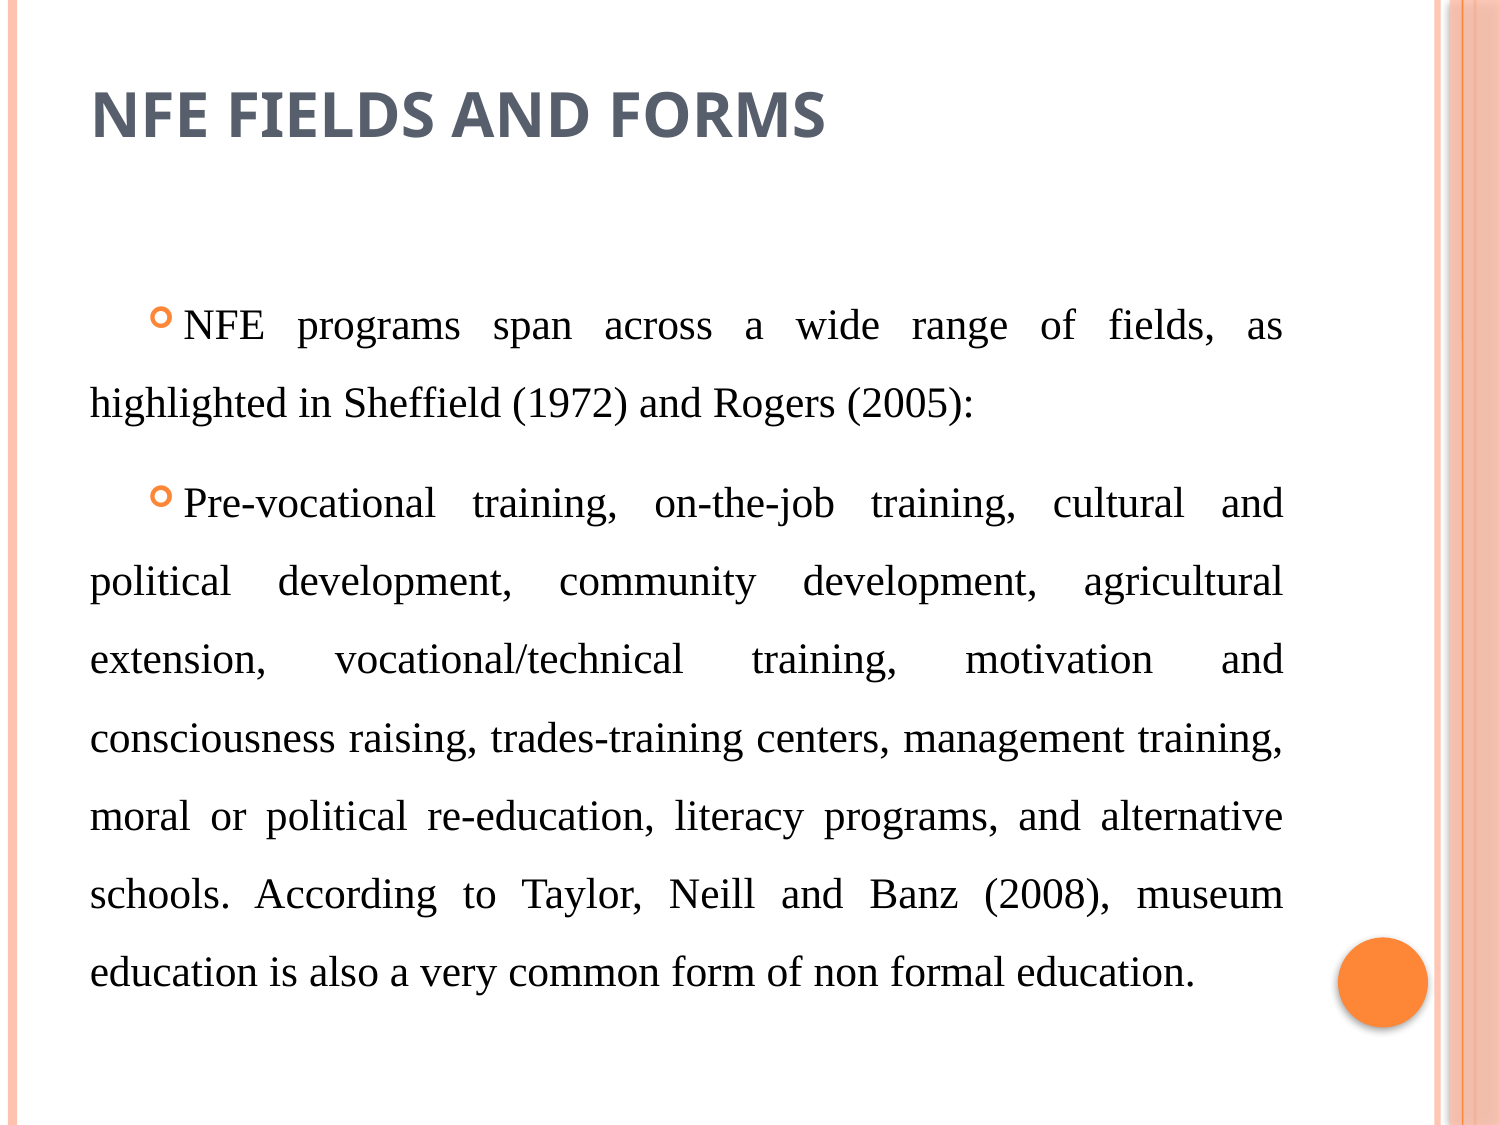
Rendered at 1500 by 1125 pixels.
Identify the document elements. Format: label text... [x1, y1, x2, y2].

title NFE fields and forms [75, 45, 1300, 233]
list NFE programs span across a wide range of fields, as highlighted in Sheffield (1972) and Rogers (2005): Pre-vocational training, on-the-job training, cultural and political development, community development, agricultural extension, vocational/technical training, motivation and consciousness raising, trades-training centers, management training, moral or political re-education, literacy programs, and alternative schools. According to Taylor, Neill and Banz (2008), museum education is also a very common form of non formal education. [75, 262, 1300, 1062]
